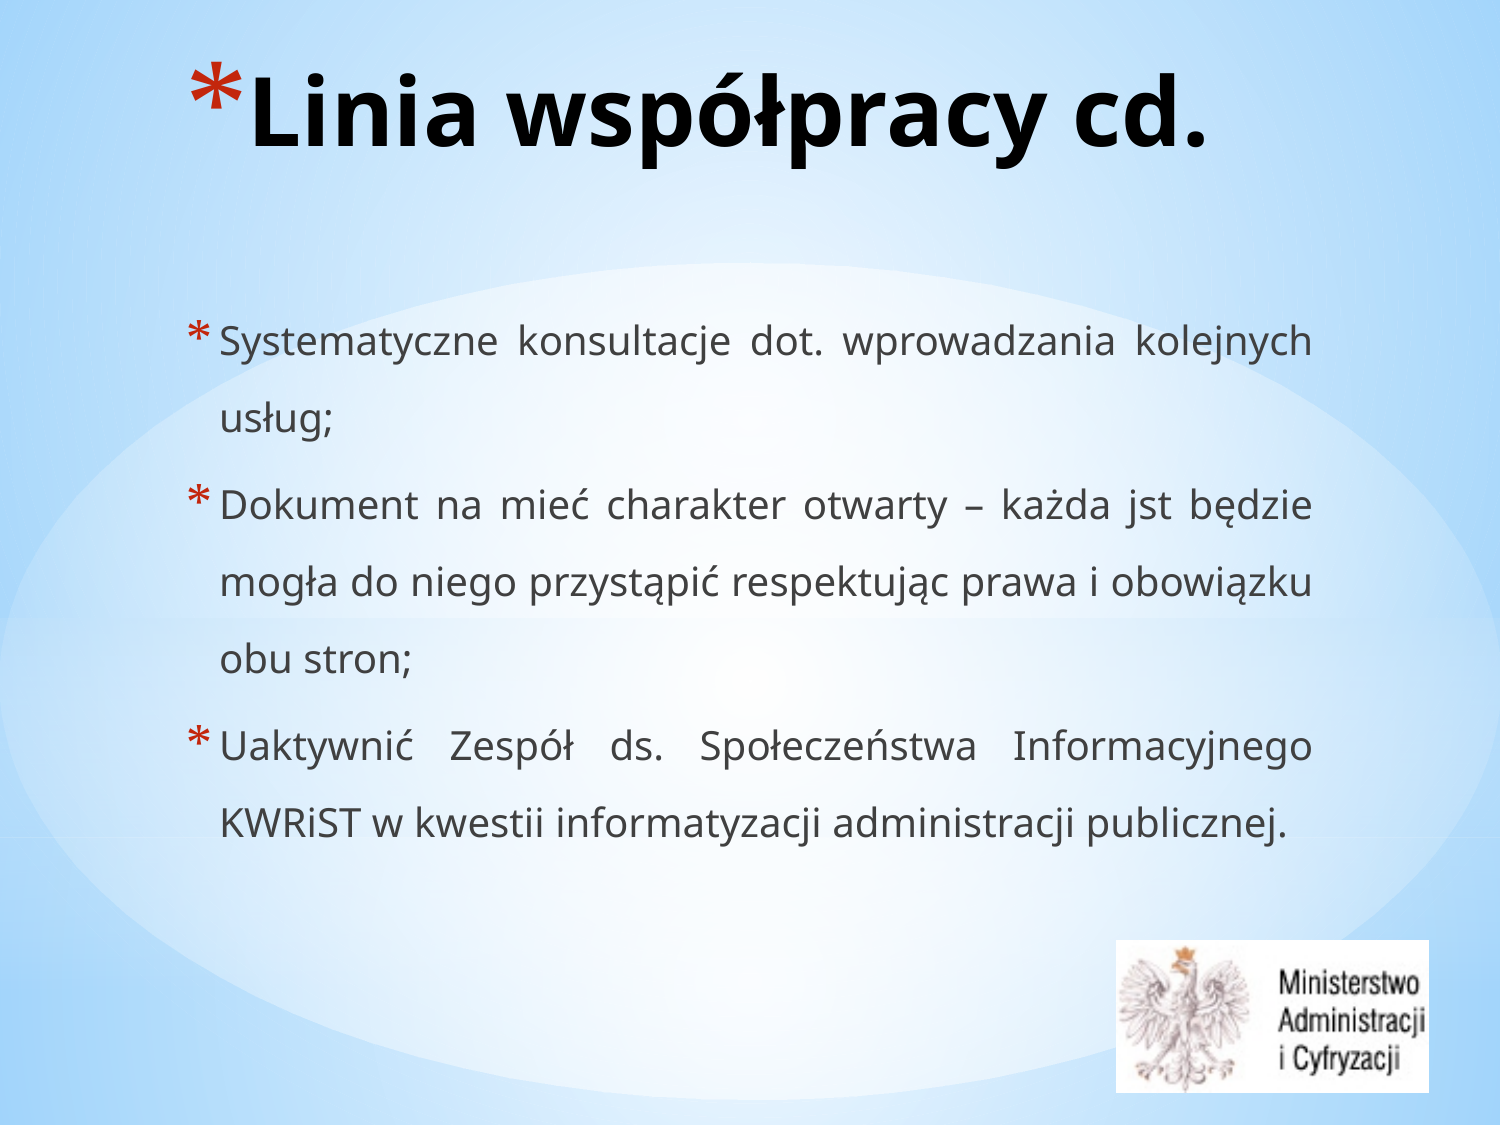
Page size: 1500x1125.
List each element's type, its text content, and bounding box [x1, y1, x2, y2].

picture [1115, 940, 1429, 1093]
list Systematyczne konsultacje dot. wprowadzania kolejnych usług; Dokument na mieć charakter otwarty – każda jst będzie mogła do niego przystąpić respektując prawa i obowiązku obu stron; Uaktywnić Zespół ds. Społeczeństwa Informacyjnego KWRiST w kwestii informatyzacji administracji publicznej. [171, 278, 1329, 894]
title Linia współpracy cd. [171, 42, 1240, 231]
